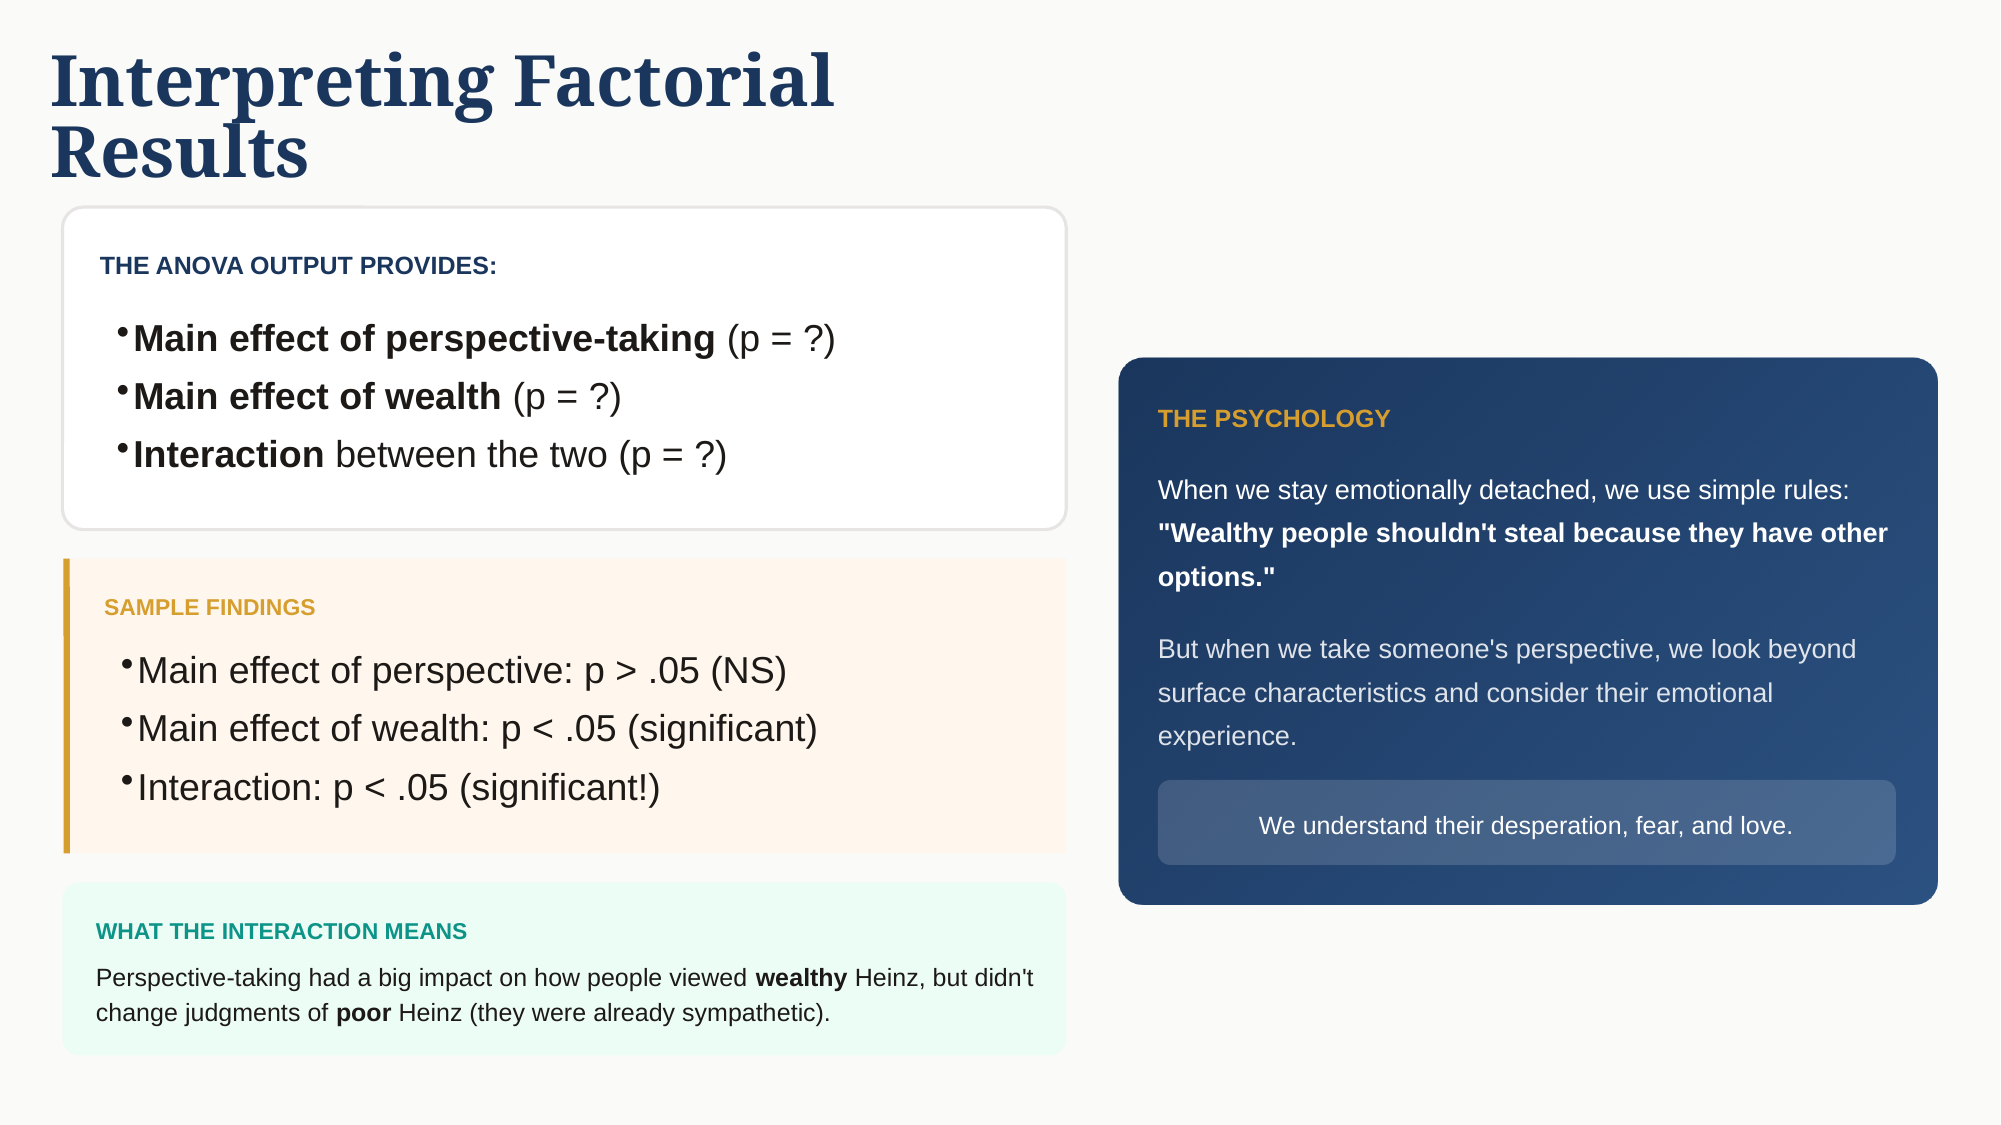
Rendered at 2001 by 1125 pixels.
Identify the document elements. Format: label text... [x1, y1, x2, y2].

text_box WHAT THE INTERACTION MEANS [95, 911, 1052, 944]
text_box [62, 882, 1067, 1056]
text_box Perspective-taking had a big impact on how people viewed wealthy Heinz, but didn't change judgments of poor Heinz (they were already sympathetic). [95, 956, 1052, 1027]
text_box [62, 207, 1067, 530]
picture [1116, 355, 1938, 907]
text_box [67, 558, 1067, 854]
text_box Interpreting Factorial Results [49, 50, 1030, 121]
text_box Main effect of perspective: p > .05 (NS) Main effect of wealth: p < .05 (significant) Interaction: p < .05 (significant!) [104, 632, 1033, 825]
text_box Main effect of perspective-taking (p = ?) Main effect of wealth (p = ?) Interaction between the two (p = ?) [99, 300, 1029, 492]
text_box [62, 558, 66, 854]
text_box SAMPLE FINDINGS [104, 587, 1052, 620]
text_box THE ANOVA OUTPUT PROVIDES: [99, 244, 1048, 280]
